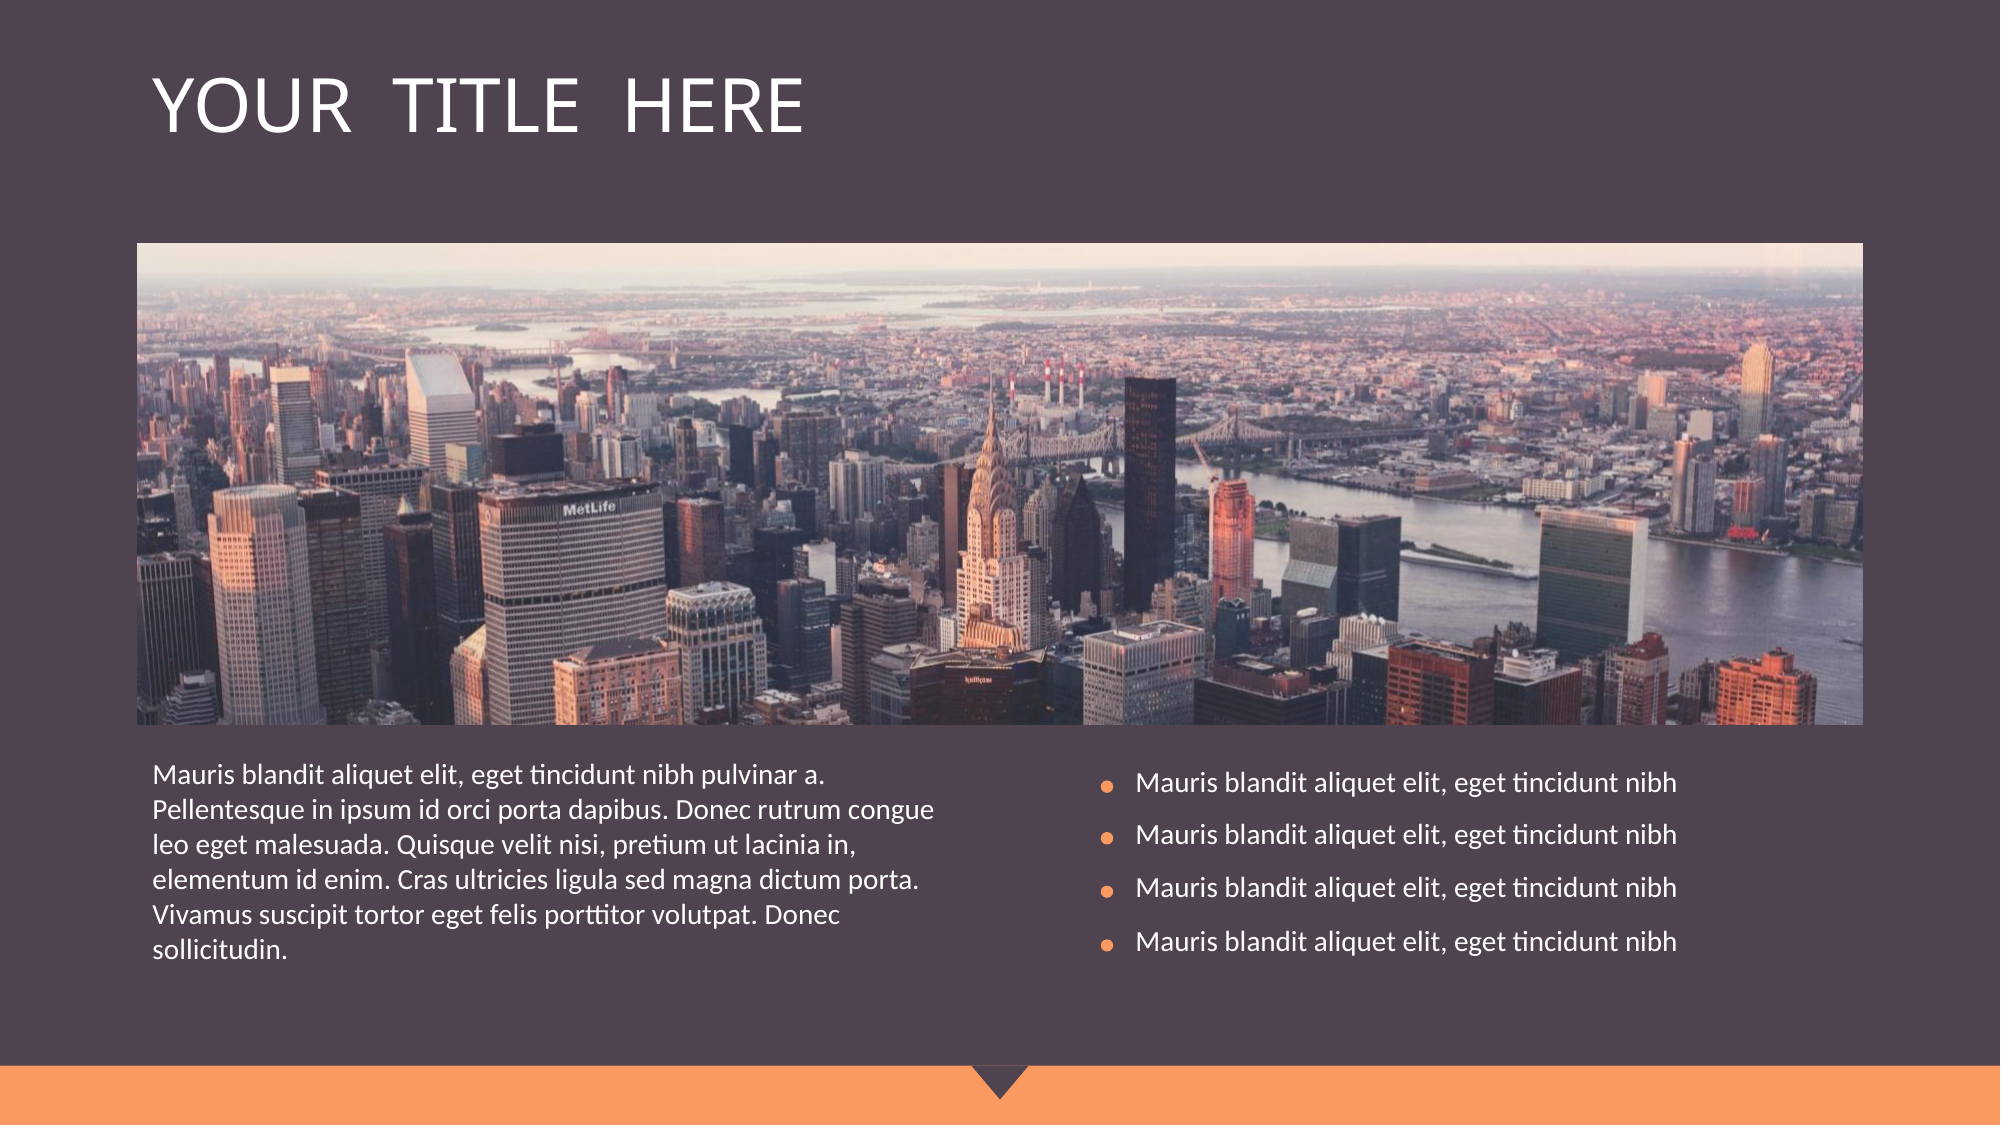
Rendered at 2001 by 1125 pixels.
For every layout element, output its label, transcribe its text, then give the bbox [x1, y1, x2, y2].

title Your Title Here [137, 59, 1863, 243]
text_box [1099, 779, 1115, 795]
text_box [1099, 884, 1115, 899]
text_box [1099, 830, 1115, 846]
text_box Mauris blandit aliquet elit, eget tincidunt nibh [1120, 756, 1693, 807]
text_box [1099, 938, 1115, 953]
text_box Mauris blandit aliquet elit, eget tincidunt nibh [1120, 915, 1693, 965]
picture [137, 243, 1863, 725]
text_box Mauris blandit aliquet elit, eget tincidunt nibh pulvinar a. Pellentesque in ipsum id orci porta dapibus. Donec rutrum congue leo eget malesuada. Quisque velit nisi, pretium ut lacinia in, elementum id enim. Cras ultricies ligula sed magna dictum porta. Vivamus suscipit tortor eget felis porttitor volutpat. Donec sollicitudin. [137, 748, 978, 973]
text_box Mauris blandit aliquet elit, eget tincidunt nibh [1120, 807, 1693, 858]
text_box Mauris blandit aliquet elit, eget tincidunt nibh [1120, 861, 1693, 912]
